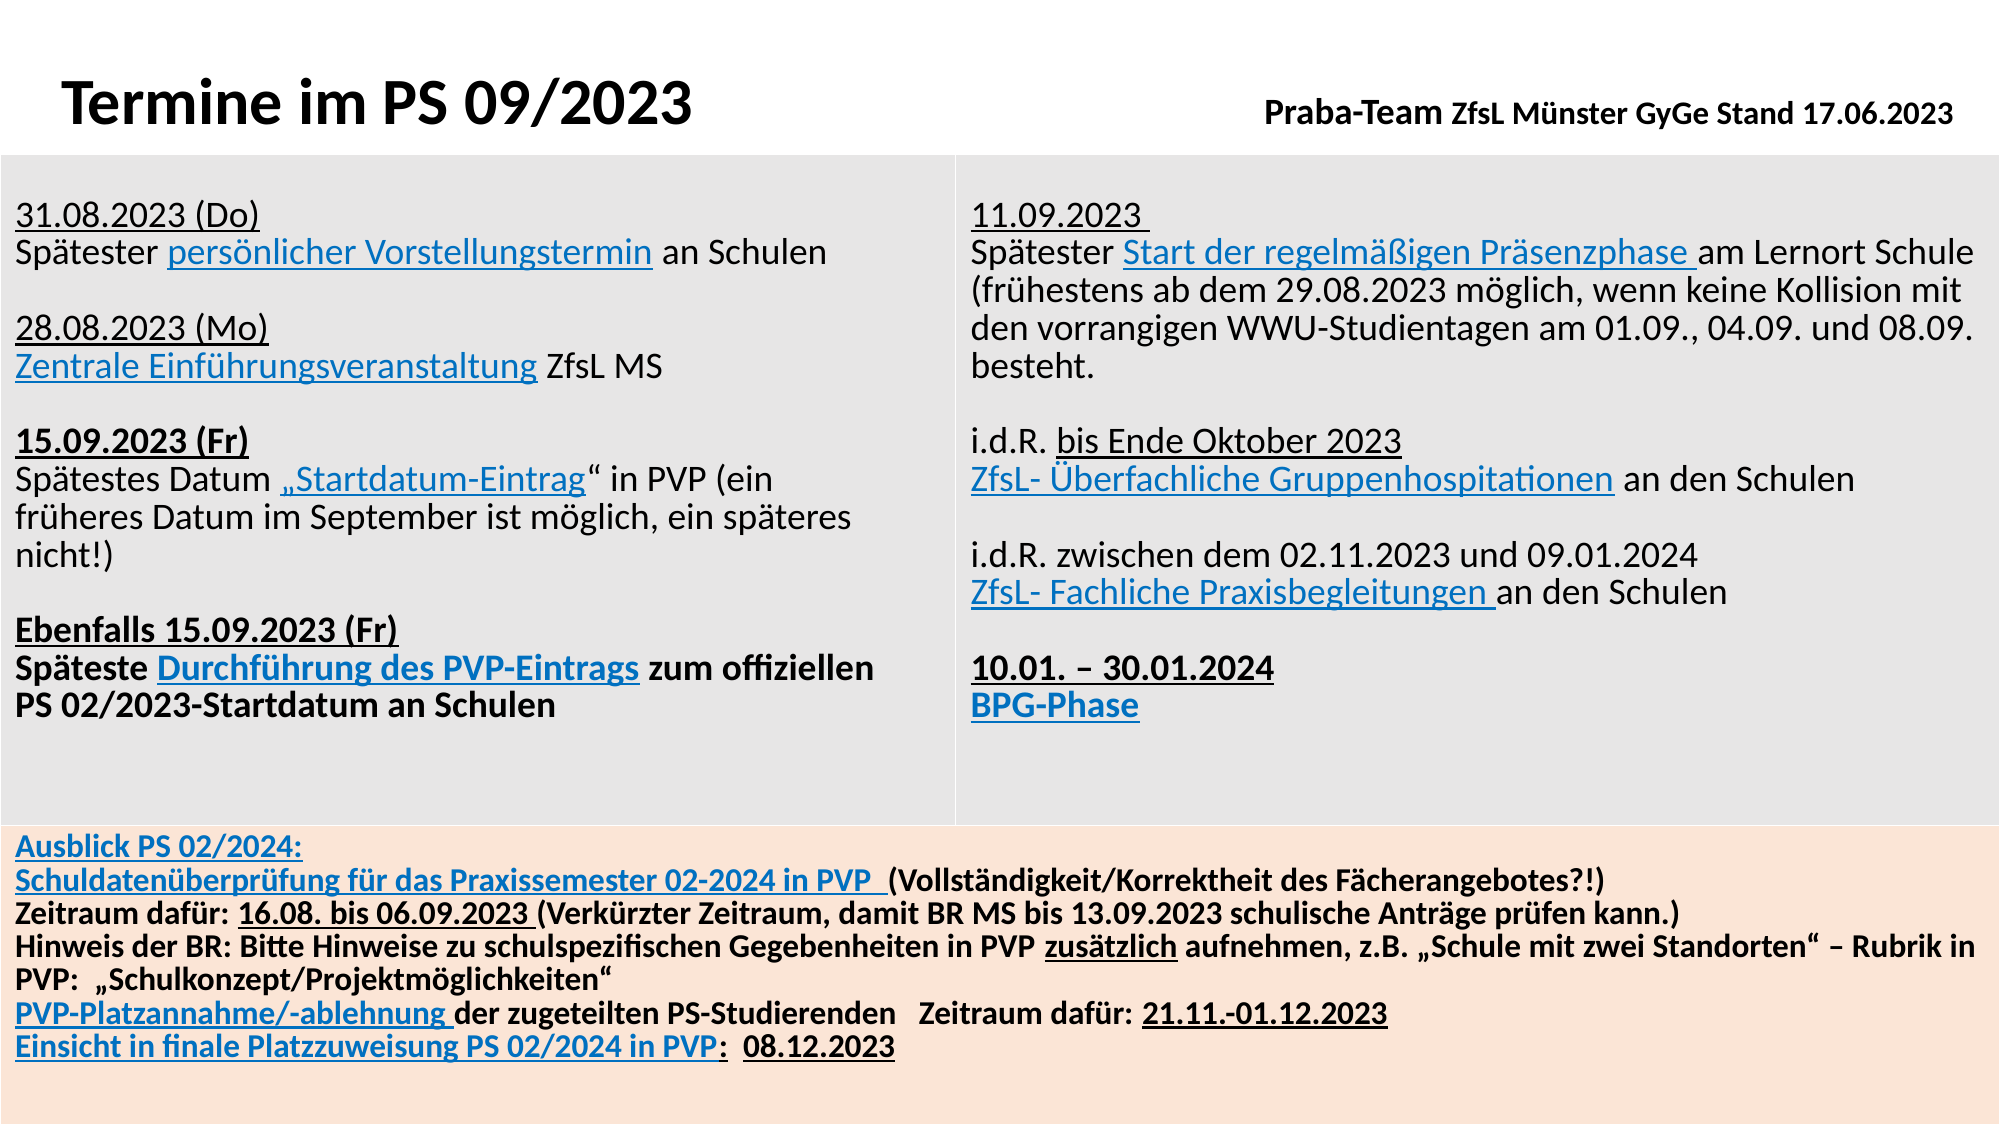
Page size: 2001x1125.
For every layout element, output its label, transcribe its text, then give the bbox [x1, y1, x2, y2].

title Termine im PS 09/2023 Praba-Team ZfsL Münster GyGe Stand 17.06.2023 [46, 59, 2000, 153]
table_header 31.08.2023 (Do) Spätester persönlicher Vorstellungstermin an Schulen 28.08.2023 (Mo) Zentrale Einführungsveranstaltung ZfsL MS 15.09.2023 (Fr) Spätestes Datum „Startdatum-Eintrag“ in PVP (ein früheres Datum im September ist möglich, ein späteres nicht!) Ebenfalls 15.09.2023 (Fr) Späteste Durchführung des PVP-Eintrags zum offiziellen PS 02/2023-Startdatum an Schulen [1, 155, 955, 825]
table_header 11.09.2023 Spätester Start der regelmäßigen Präsenzphase am Lernort Schule (frühestens ab dem 29.08.2023 möglich, wenn keine Kollision mit den vorrangigen WWU-Studientagen am 01.09., 04.09. und 08.09. besteht. i.d.R. bis Ende Oktober 2023 ZfsL- Überfachliche Gruppenhospitationen an den Schulen i.d.R. zwischen dem 02.11.2023 und 09.01.2024 ZfsL- Fachliche Praxisbegleitungen an den Schulen 10.01. – 30.01.2024 BPG-Phase [956, 155, 1999, 825]
table_cell Ausblick PS 02/2024: Schuldatenüberprüfung für das Praxissemester 02-2024 in PVP (Vollständigkeit/Korrektheit des Fächerangebotes?!) Zeitraum dafür: 16.08. bis 06.09.2023 (Verkürzter Zeitraum, damit BR MS bis 13.09.2023 schulische Anträge prüfen kann.) Hinweis der BR: Bitte Hinweise zu schulspezifischen Gegebenheiten in PVP zusätzlich aufnehmen, z.B. „Schule mit zwei Standorten“ – Rubrik in PVP: „Schulkonzept/Projektmöglichkeiten“ PVP-Platzannahme/-ablehnung der zugeteilten PS-Studierenden Zeitraum dafür: 21.11.-01.12.2023 Einsicht in finale Platzzuweisung PS 02/2024 in PVP: 08.12.2023 [1, 826, 1999, 1124]
